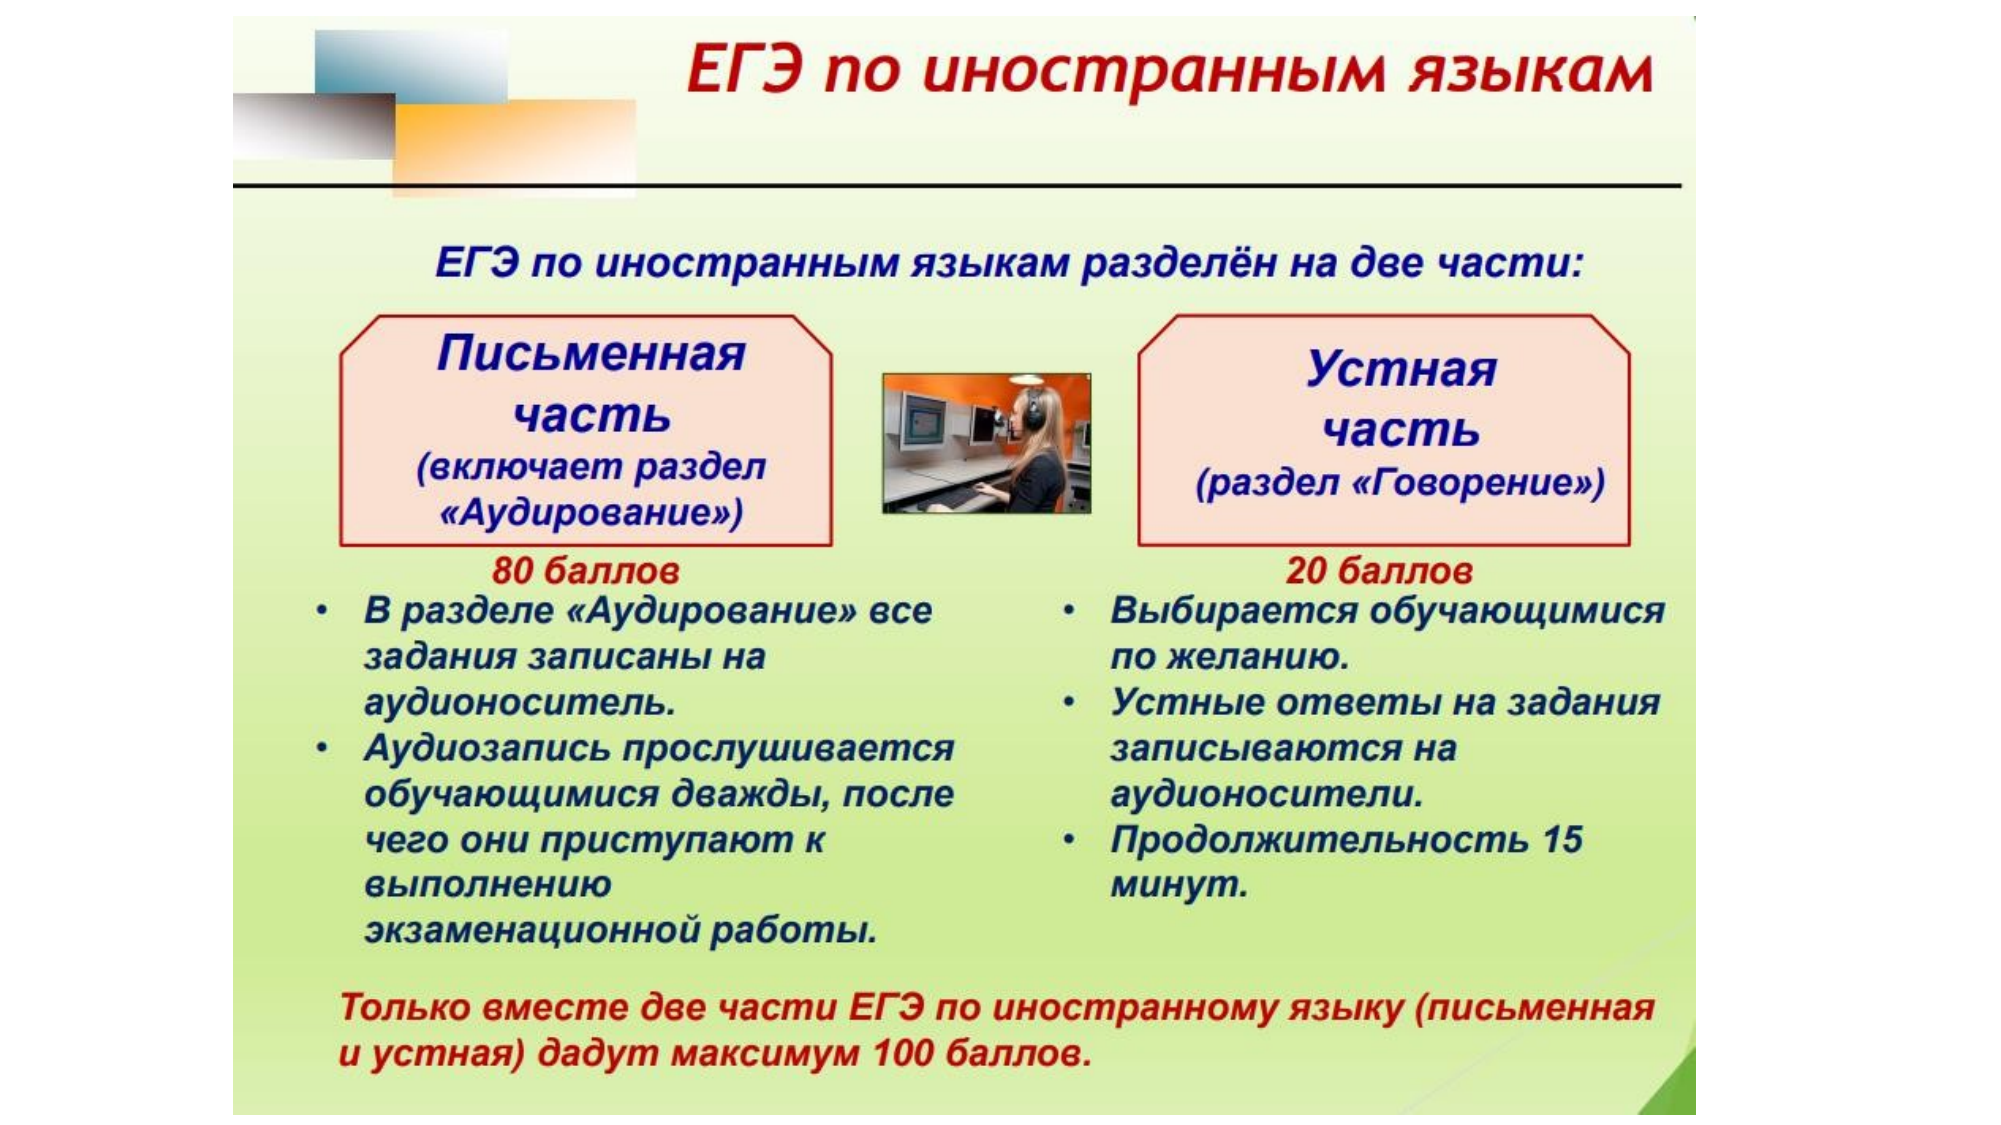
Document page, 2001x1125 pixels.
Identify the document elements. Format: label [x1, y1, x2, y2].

picture [233, 16, 1696, 1116]
